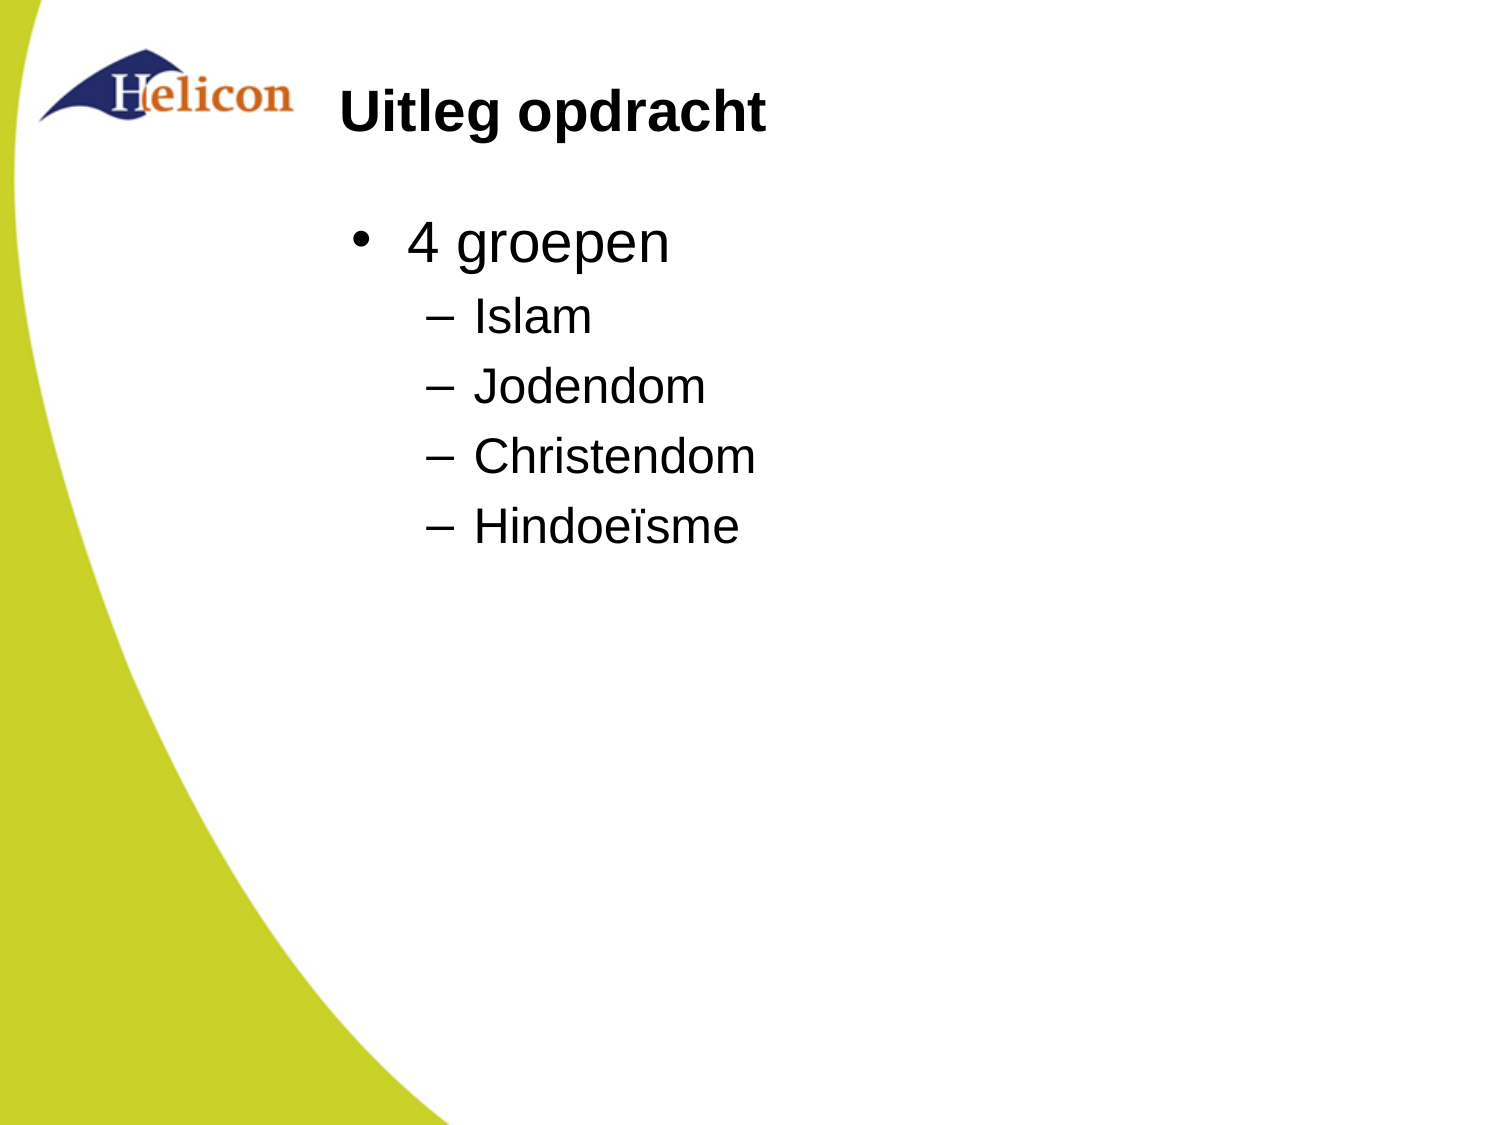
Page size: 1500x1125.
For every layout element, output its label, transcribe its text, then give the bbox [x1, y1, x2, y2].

title Uitleg opdracht [324, 54, 1415, 161]
list 4 groepen Islam Jodendom Christendom Hindoeïsme [336, 196, 1425, 1005]
picture [0, 0, 1500, 1125]
